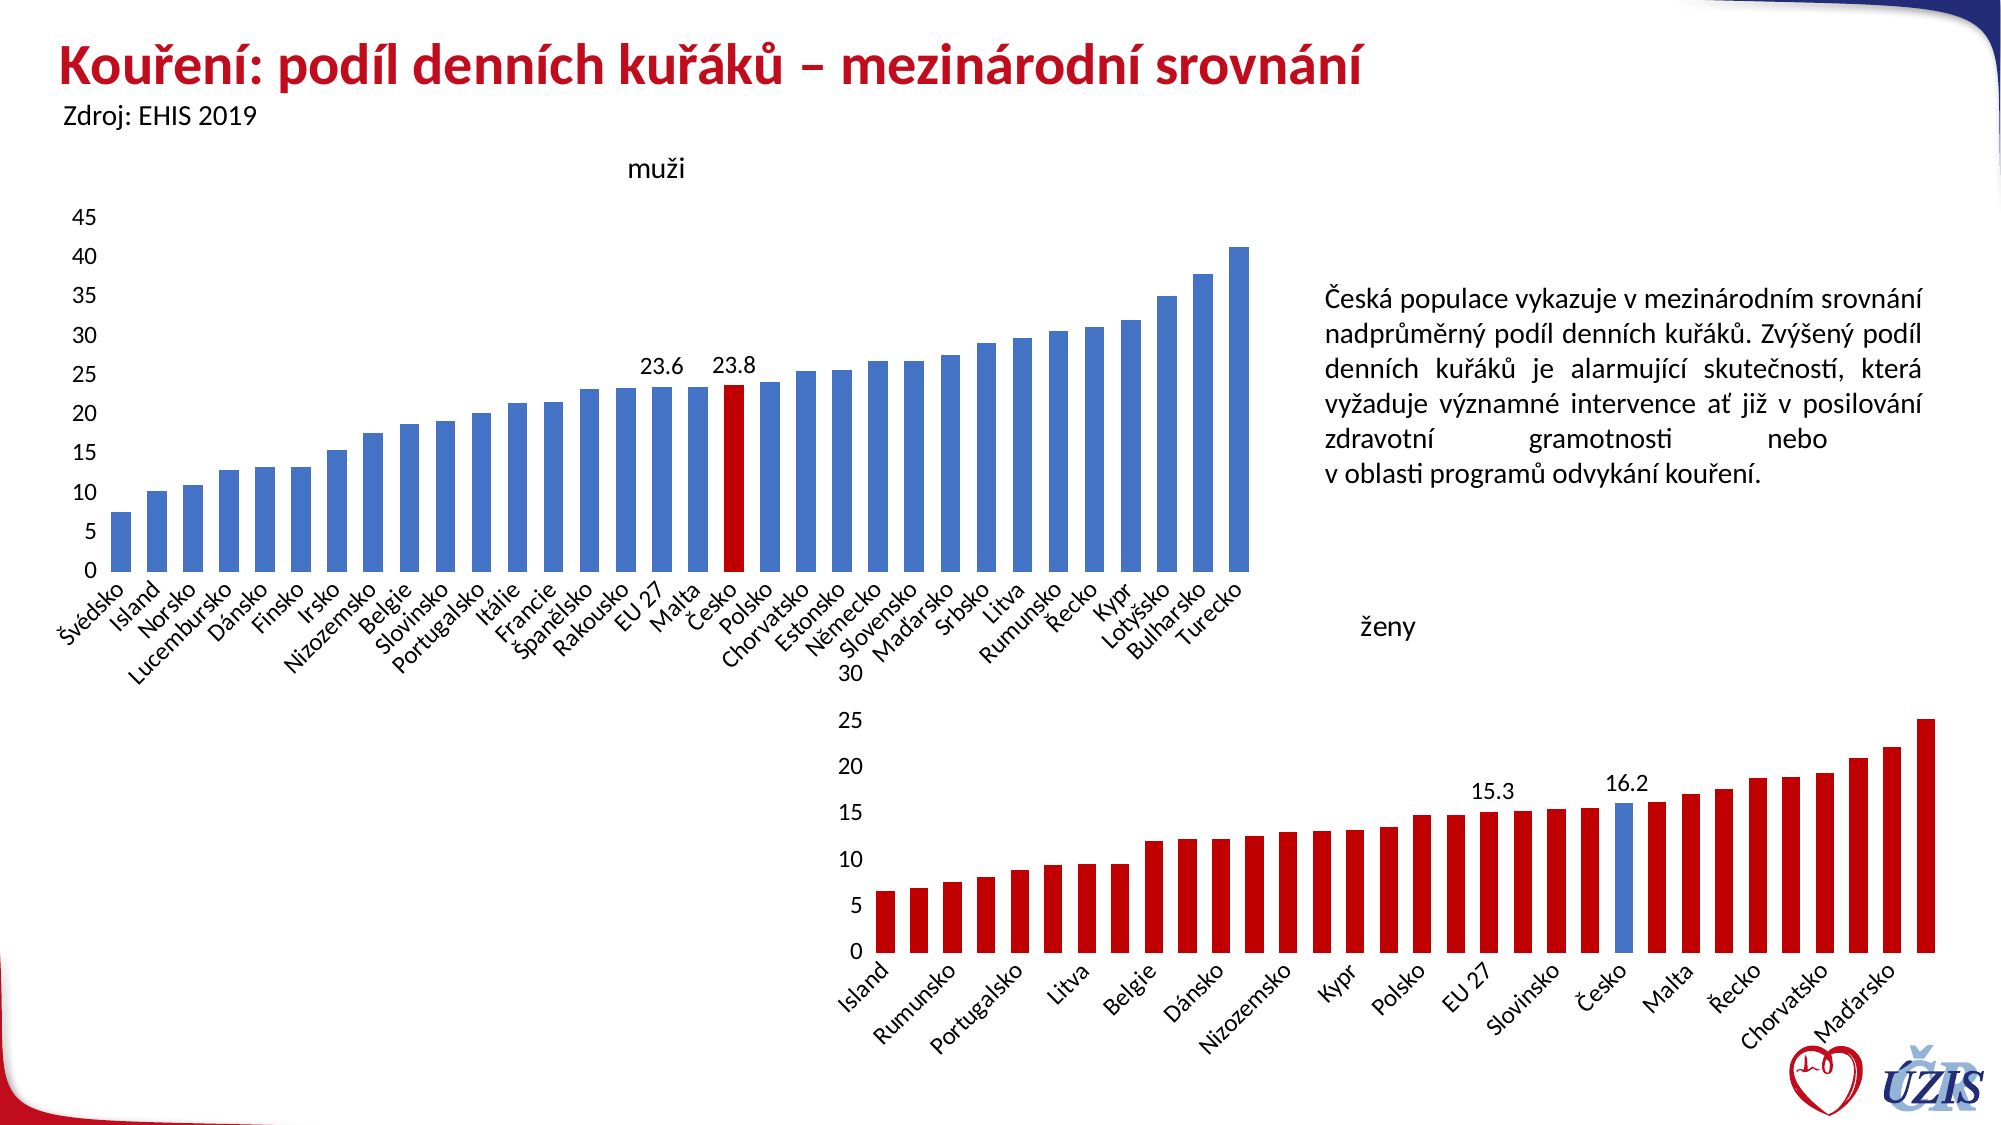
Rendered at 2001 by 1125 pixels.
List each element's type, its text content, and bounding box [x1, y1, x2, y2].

title Kouření: podíl denních kuřáků – mezinárodní srovnání [44, 26, 1947, 113]
text_box Česká populace vykazuje v mezinárodním srovnání nadprůměrný podíl denních kuřáků. Zvýšený podíl denních kuřáků je alarmující skutečností, která vyžaduje významné intervence ať již v posilování zdravotní gramotnosti nebo v oblasti programů odvykání kouření. [1310, 271, 1938, 588]
text_box Zdroj: EHIS 2019 [48, 113, 273, 128]
chart [30, 128, 1966, 1071]
